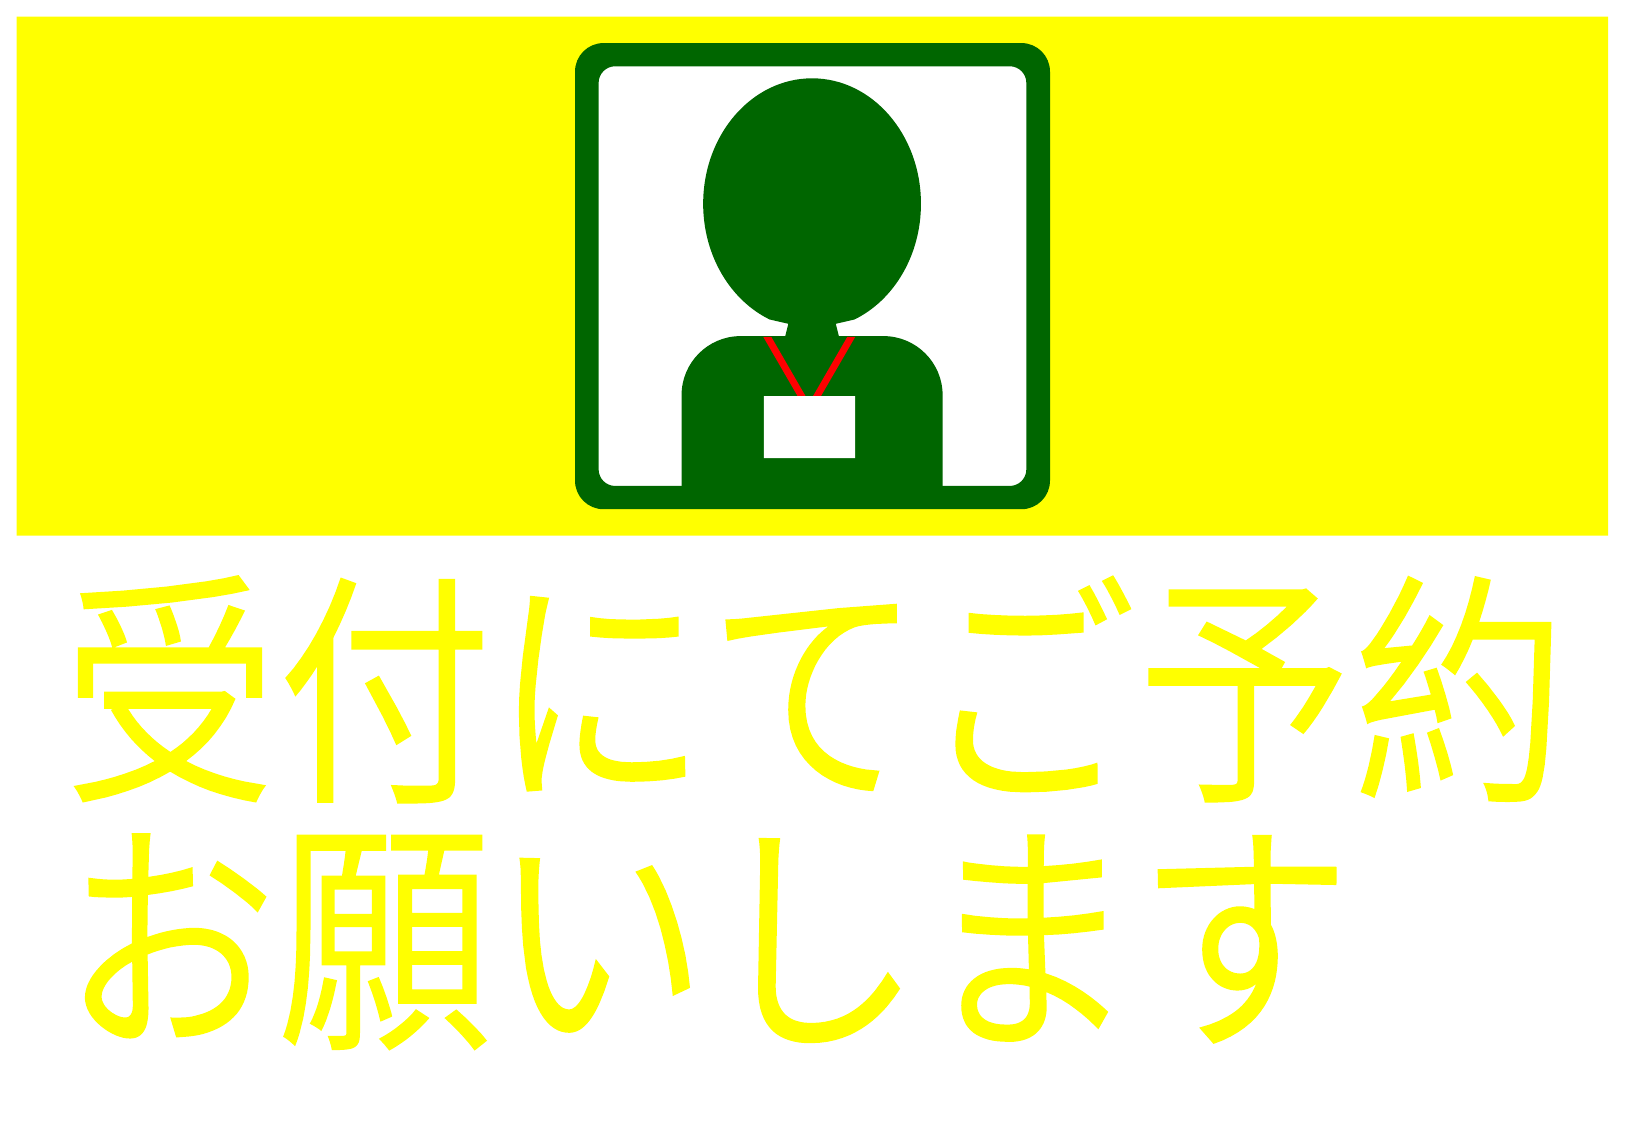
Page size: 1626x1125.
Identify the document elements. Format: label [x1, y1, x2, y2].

text_box [574, 42, 1051, 510]
text_box [14, 15, 1610, 538]
